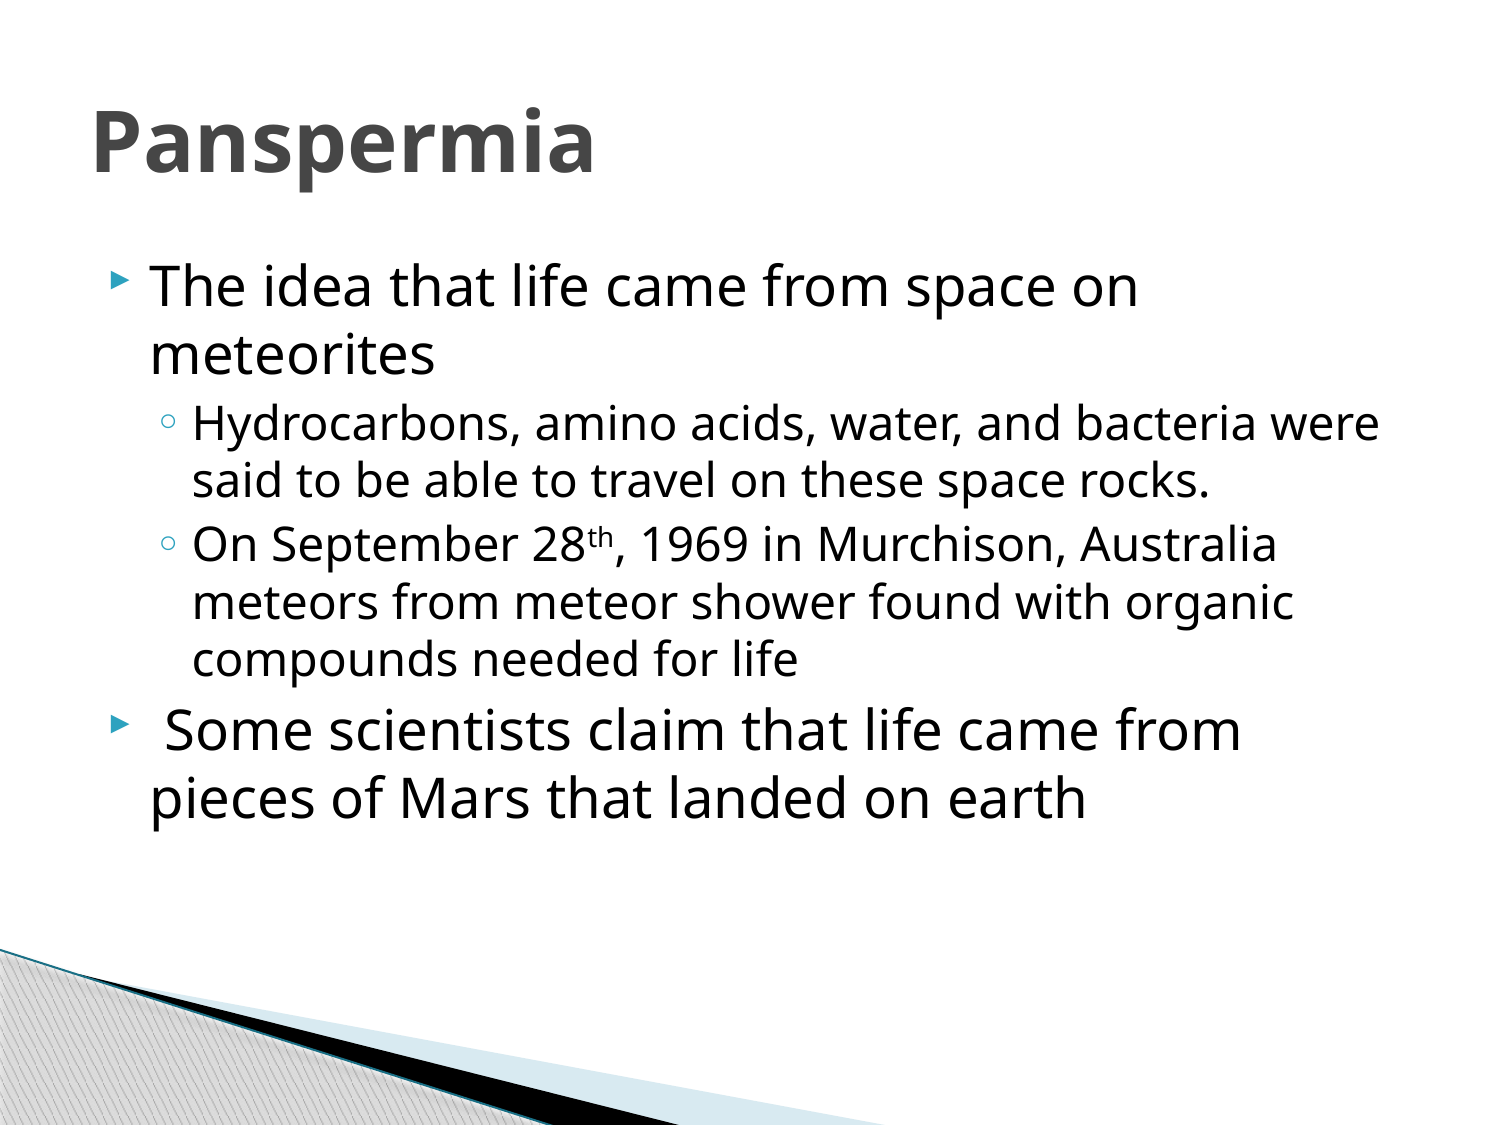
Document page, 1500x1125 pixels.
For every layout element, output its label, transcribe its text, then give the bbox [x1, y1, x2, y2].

title Panspermia [75, 45, 1425, 233]
list The idea that life came from space on meteorites Hydrocarbons, amino acids, water, and bacteria were said to be able to travel on these space rocks. On September 28th, 1969 in Murchison, Australia meteors from meteor shower found with organic compounds needed for life Some scientists claim that life came from pieces of Mars that landed on earth [75, 243, 1425, 986]
